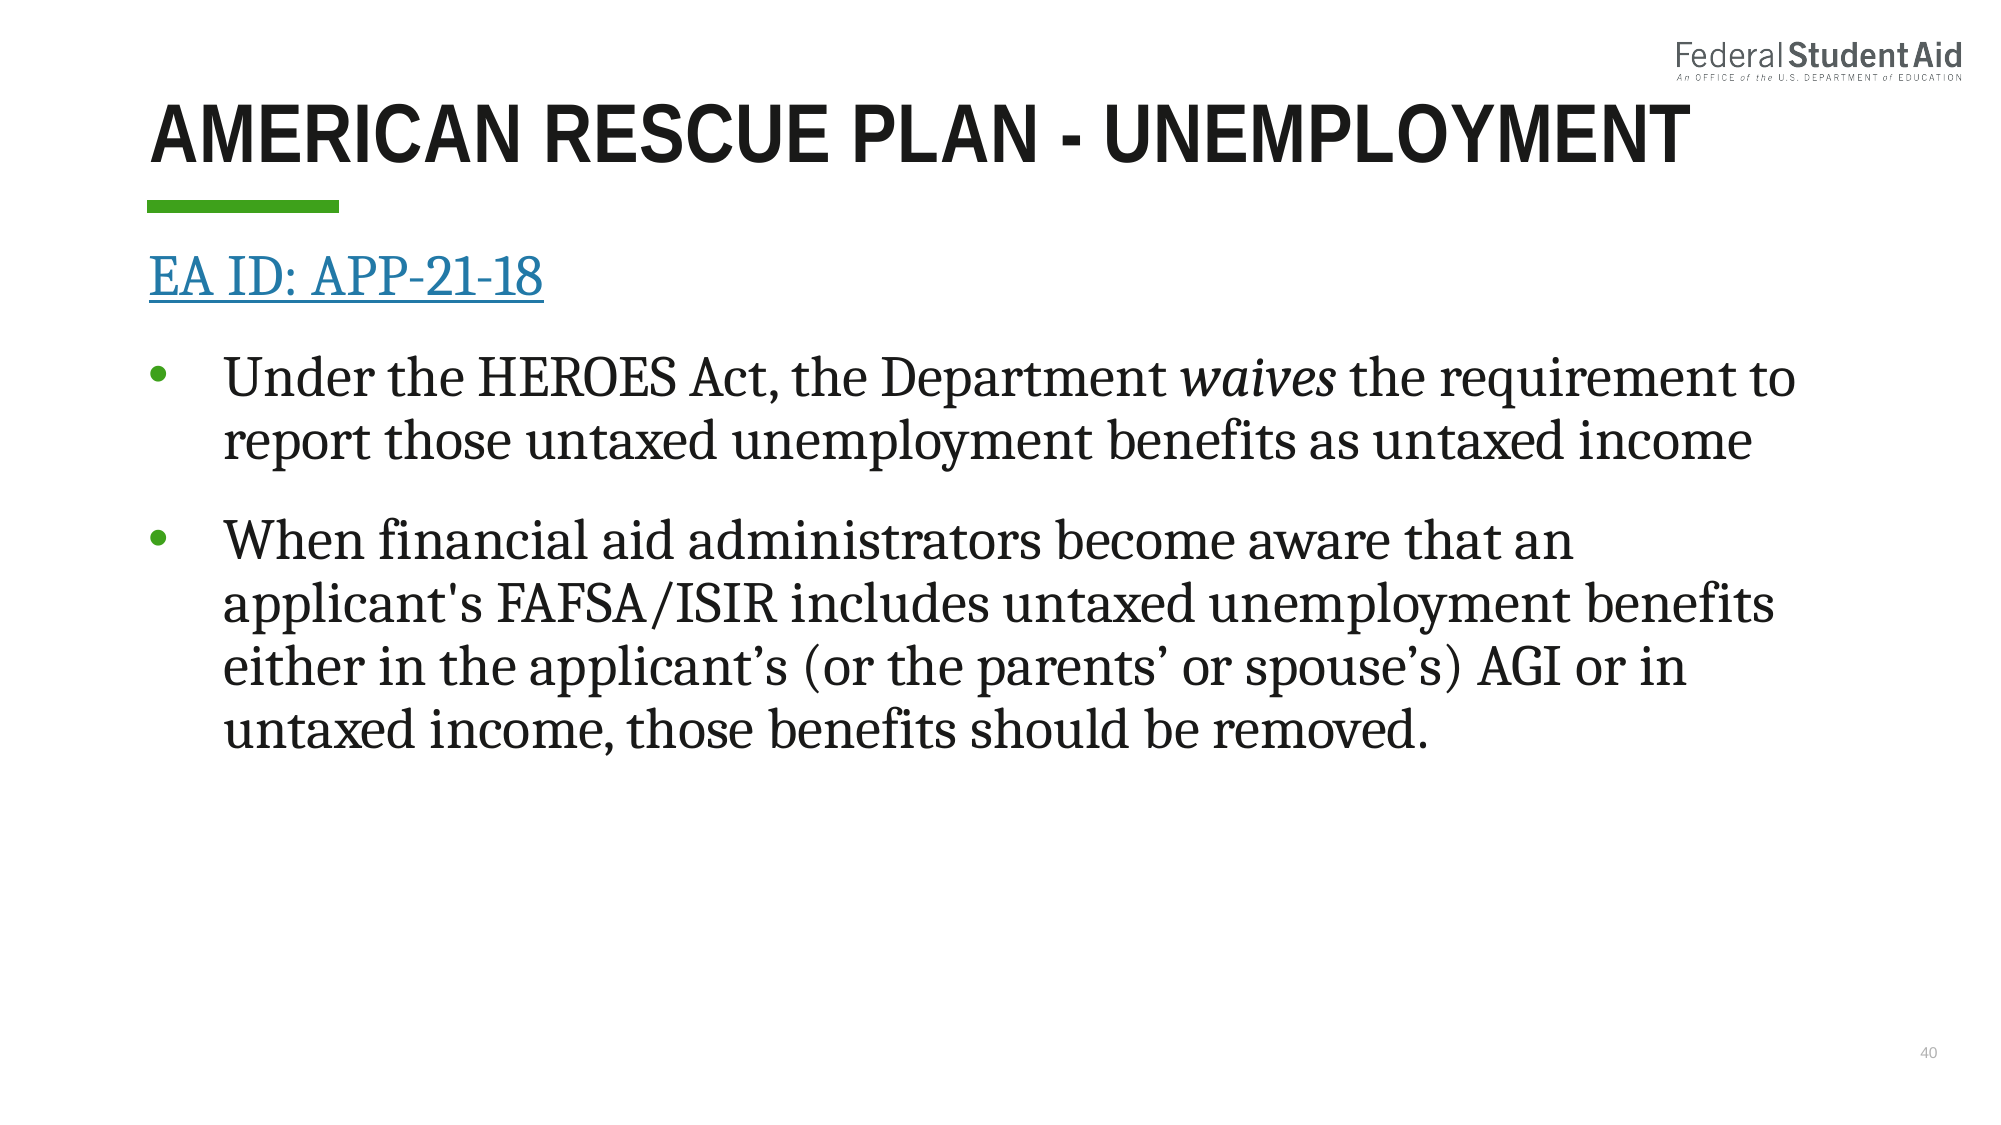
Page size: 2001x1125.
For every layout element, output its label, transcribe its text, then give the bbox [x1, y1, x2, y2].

picture [1651, 16, 1986, 106]
list EA ID: APP-21-18 Under the HEROES Act, the Department waives the requirement to report those untaxed unemployment benefits as untaxed income When financial aid administrators become aware that an applicant's FAFSA/ISIR includes untaxed unemployment benefits either in the applicant’s (or the parents’ or spouse’s) AGI or in untaxed income, those benefits should be removed. [133, 237, 1835, 1026]
slide_number 40 [1920, 1042, 1986, 1094]
title American rescue plan - Unemployment [149, 57, 1761, 189]
